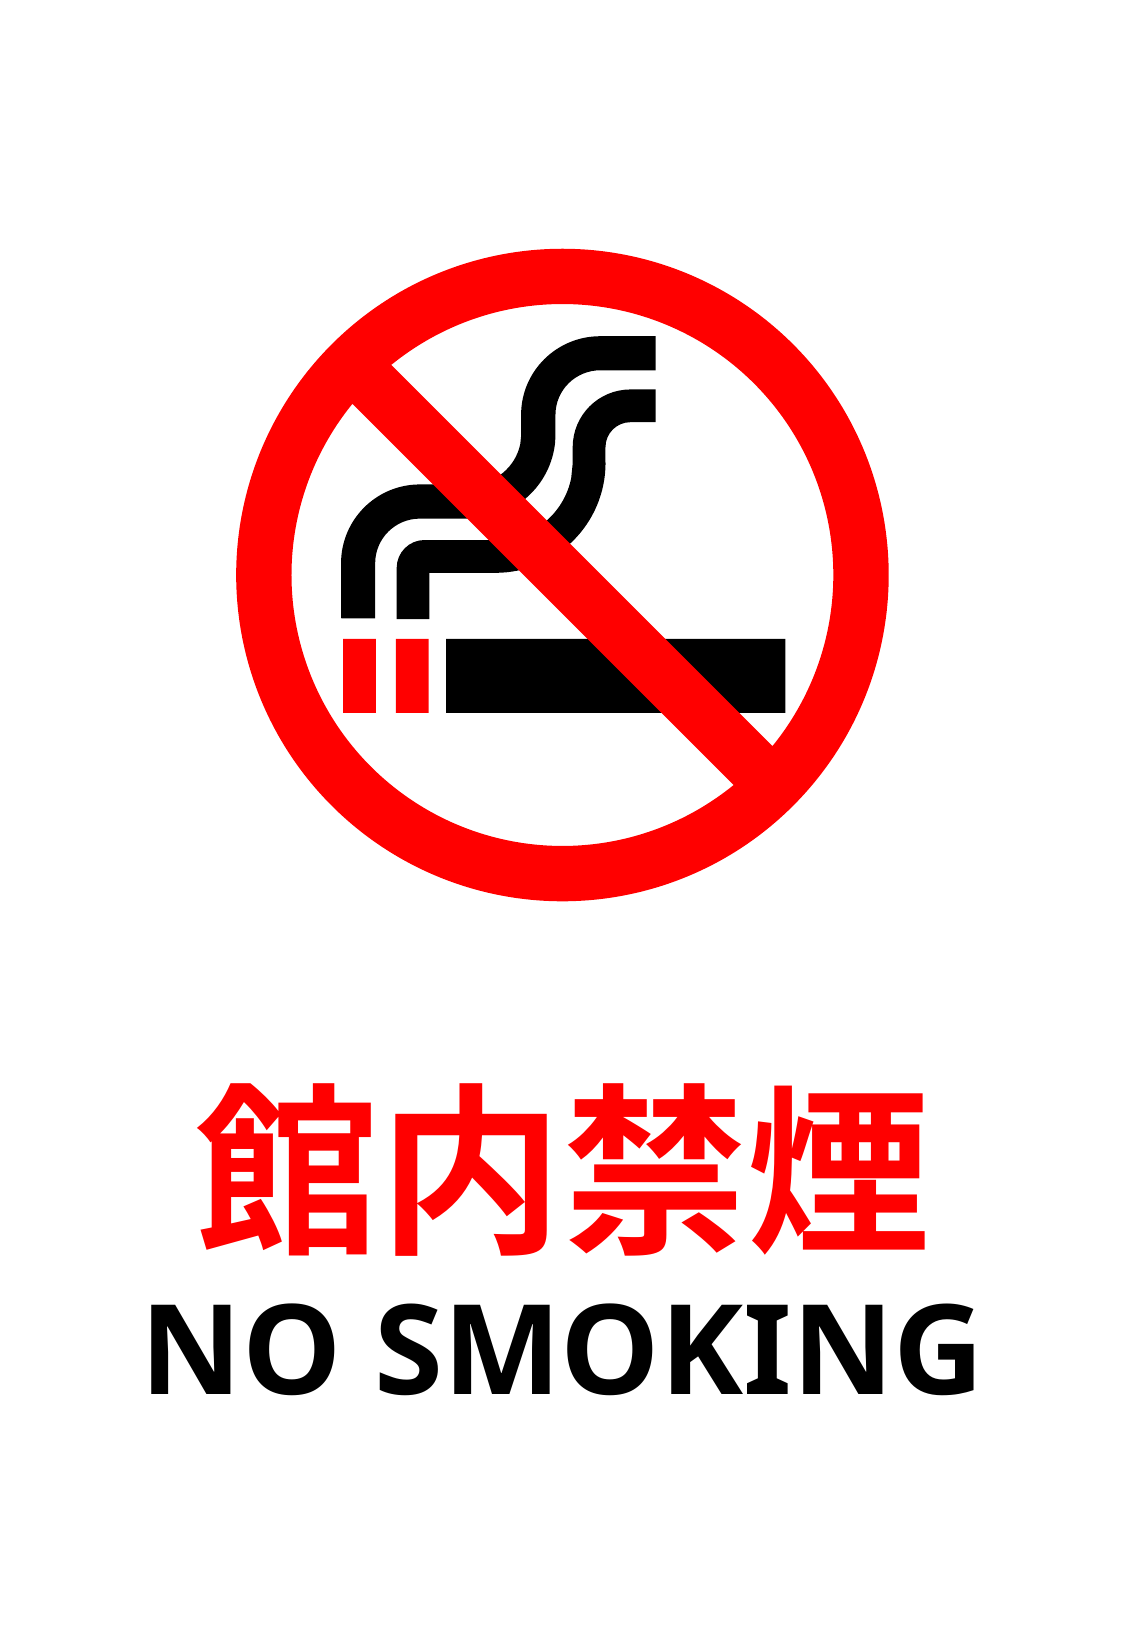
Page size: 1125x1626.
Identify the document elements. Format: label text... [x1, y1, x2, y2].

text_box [235, 248, 889, 902]
text_box 館内禁煙 [1, 1049, 1125, 1284]
text_box NO SMOKING [0, 1261, 1125, 1427]
